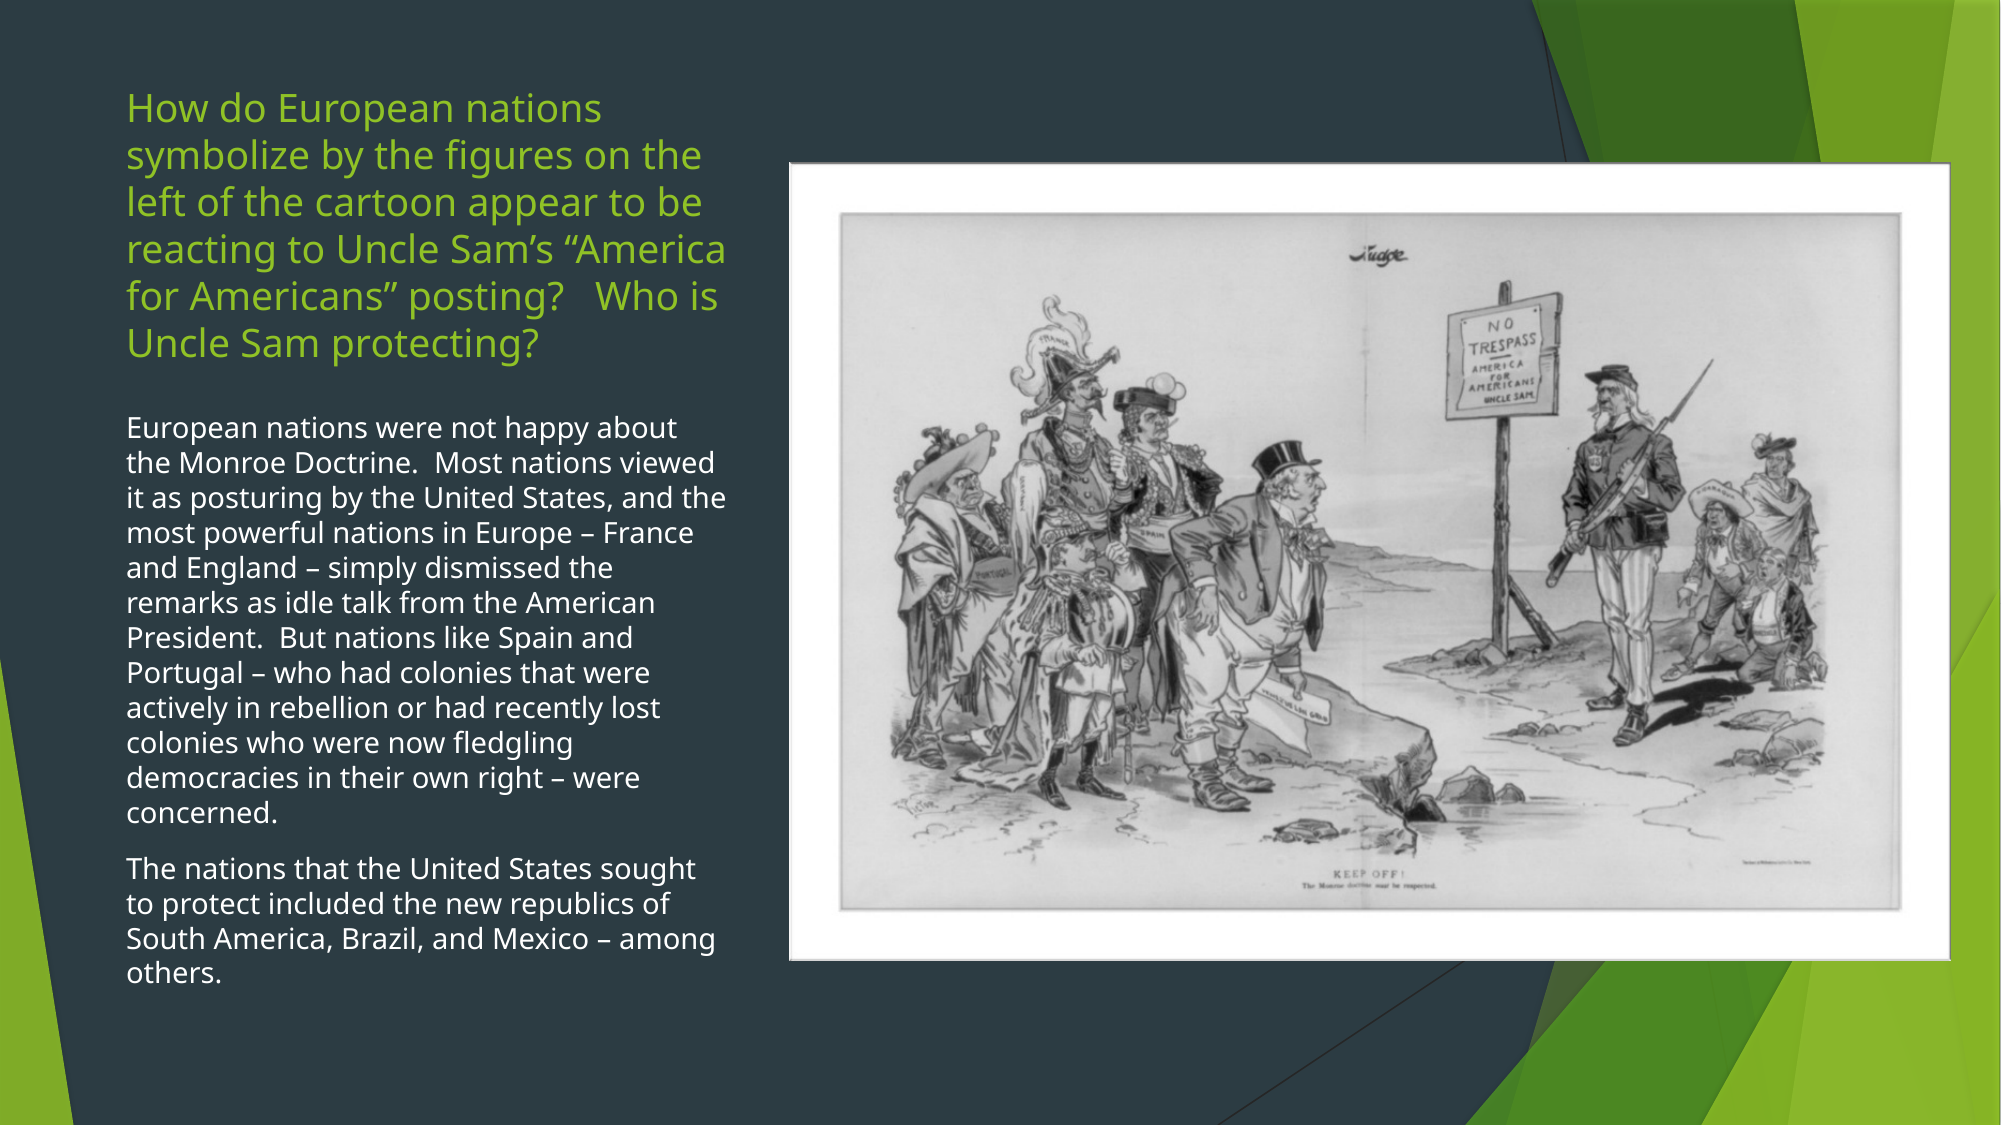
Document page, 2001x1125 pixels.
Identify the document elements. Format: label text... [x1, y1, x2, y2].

title How do European nations symbolize by the figures on the left of the cartoon appear to be reacting to Uncle Sam’s “America for Americans” posting? Who is Uncle Sam protecting? [111, 57, 744, 373]
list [788, 162, 1952, 961]
list European nations were not happy about the Monroe Doctrine. Most nations viewed it as posturing by the United States, and the most powerful nations in Europe – France and England – simply dismissed the remarks as idle talk from the American President. But nations like Spain and Portugal – who had colonies that were actively in rebellion or had recently lost colonies who were now fledgling democracies in their own right – were concerned. The nations that the United States sought to protect included the new republics of South America, Brazil, and Mexico – among others. [111, 402, 744, 961]
